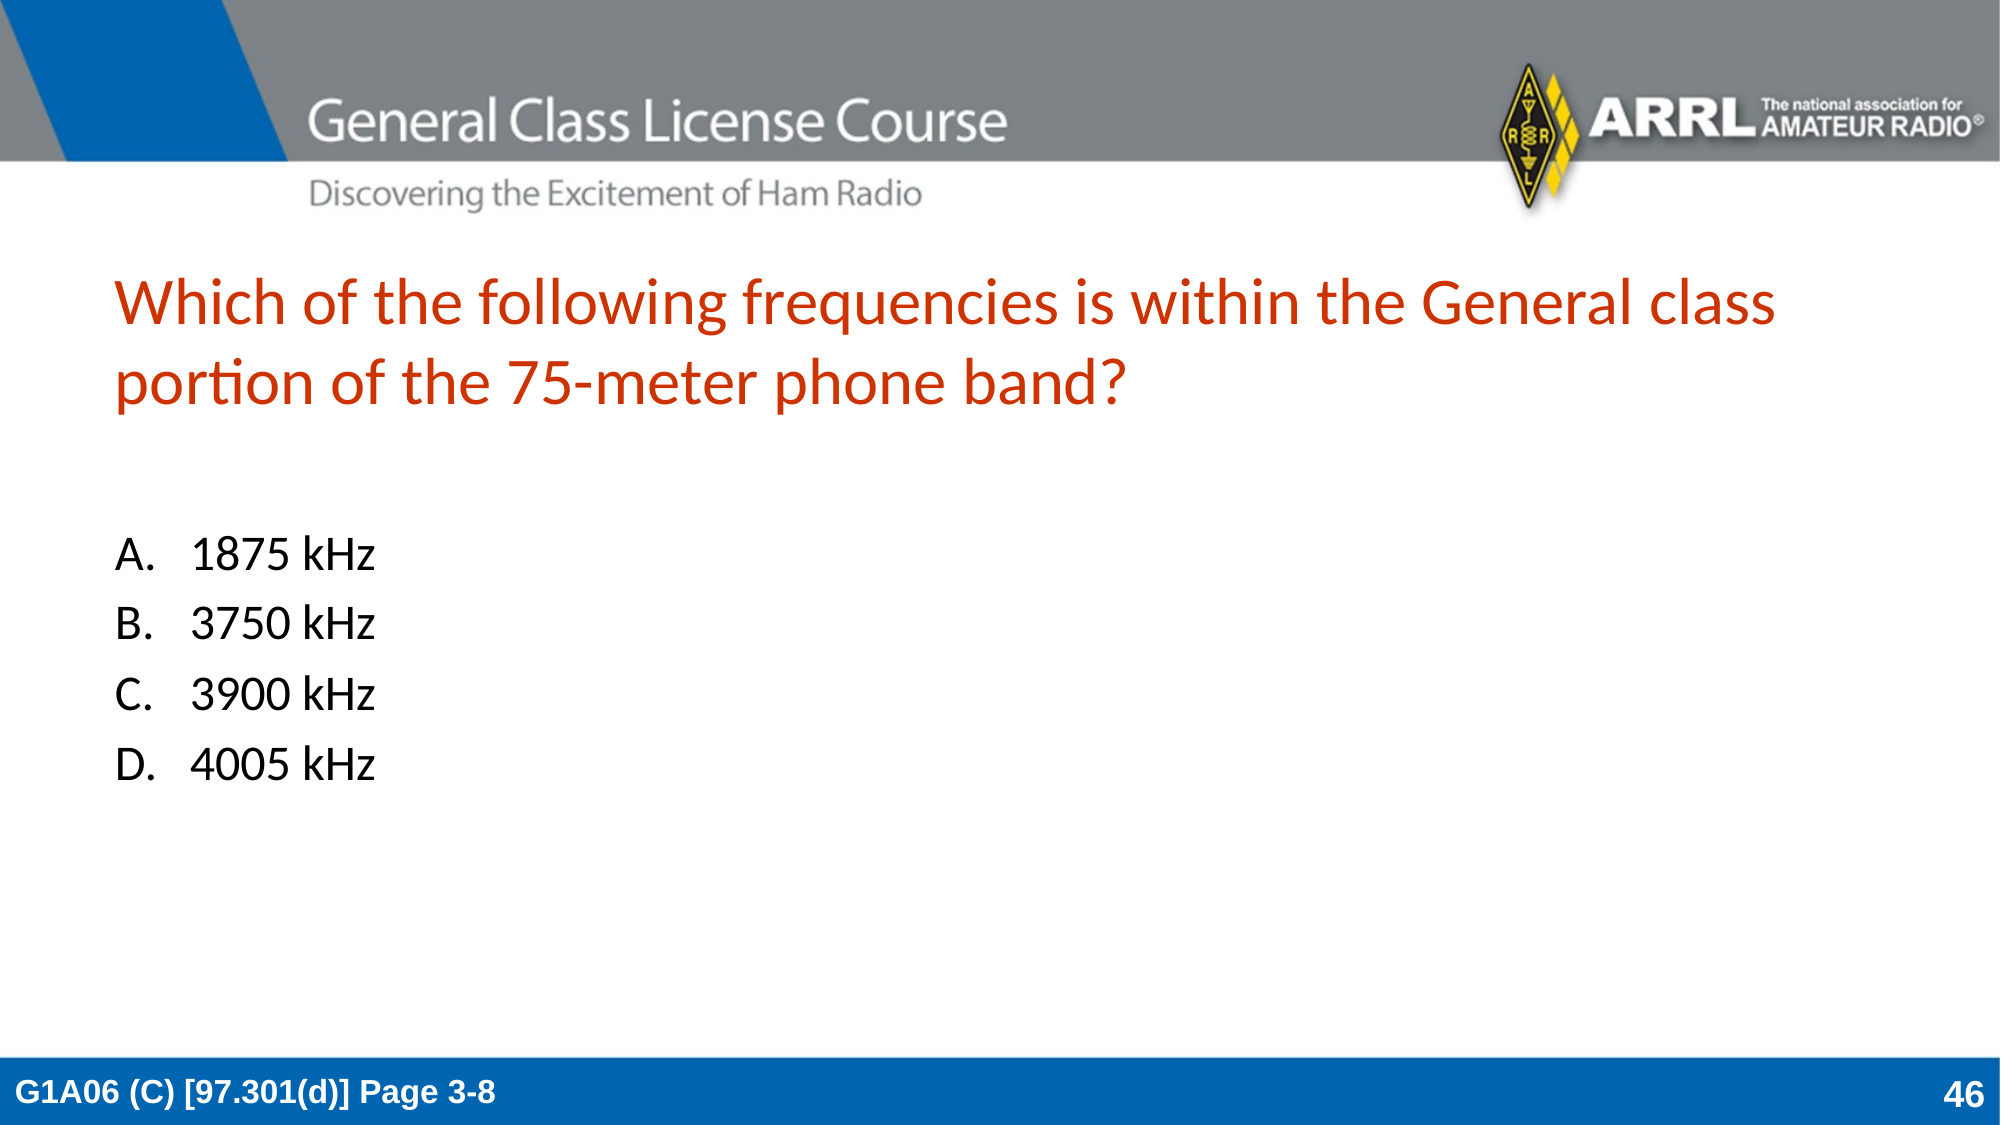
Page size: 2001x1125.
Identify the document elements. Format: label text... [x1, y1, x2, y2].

picture [0, 0, 2001, 1125]
title Which of the following frequencies is within the General class portion of the 75-meter phone band? [99, 249, 1900, 388]
text_box 46 [1875, 1062, 2000, 1123]
text_box G1A06 (C) [97.301(d)] Page 3-8 [0, 1062, 1313, 1118]
list 1875 kHz 3750 kHz 3900 kHz 4005 kHz [99, 512, 1900, 1005]
